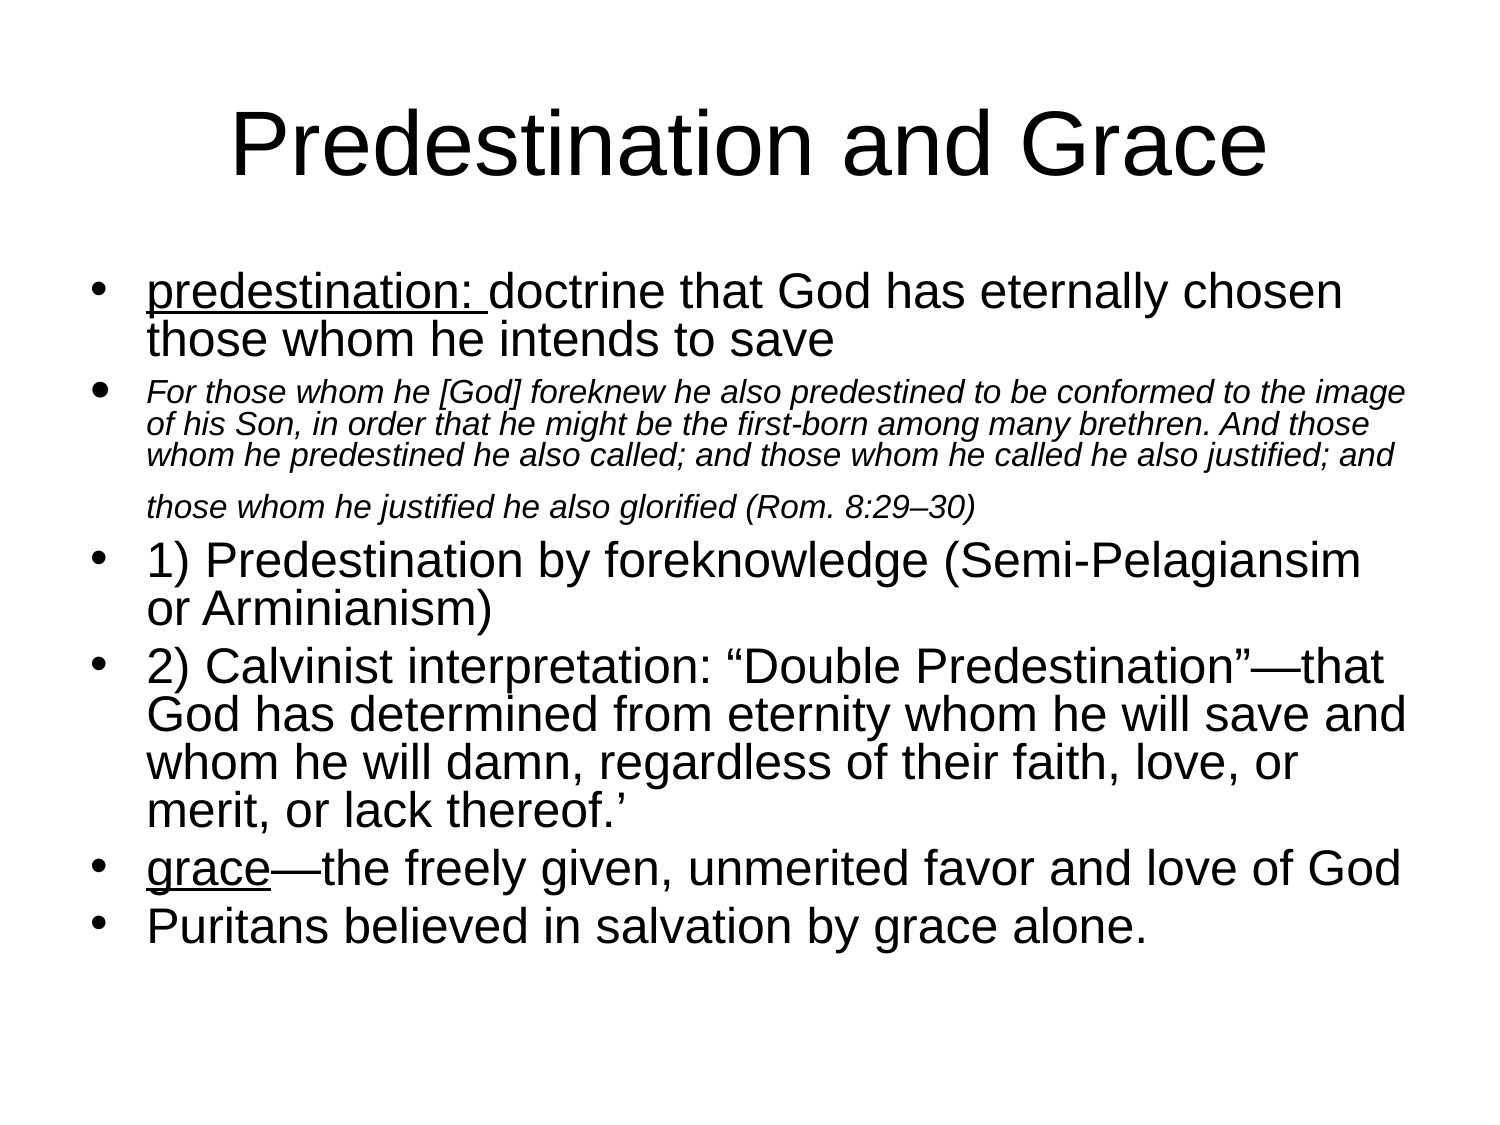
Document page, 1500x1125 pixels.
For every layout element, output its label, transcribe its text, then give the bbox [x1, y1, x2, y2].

list predestination: doctrine that God has eternally chosen those whom he intends to save For those whom he [God] foreknew he also predestined to be conformed to the image of his Son, in order that he might be the first-born among many brethren. And those whom he predestined he also called; and those whom he called he also justified; and those whom he justified he also glorified (Rom. 8:29–30) 1) Predestination by foreknowledge (Semi-Pelagiansim or Arminianism) 2) Calvinist interpretation: “Double Predestination”—that God has determined from eternity whom he will save and whom he will damn, regardless of their faith, love, or merit, or lack thereof.’ grace—the freely given, unmerited favor and love of God Puritans believed in salvation by grace alone. [75, 262, 1425, 1005]
title Predestination and Grace [75, 45, 1425, 233]
